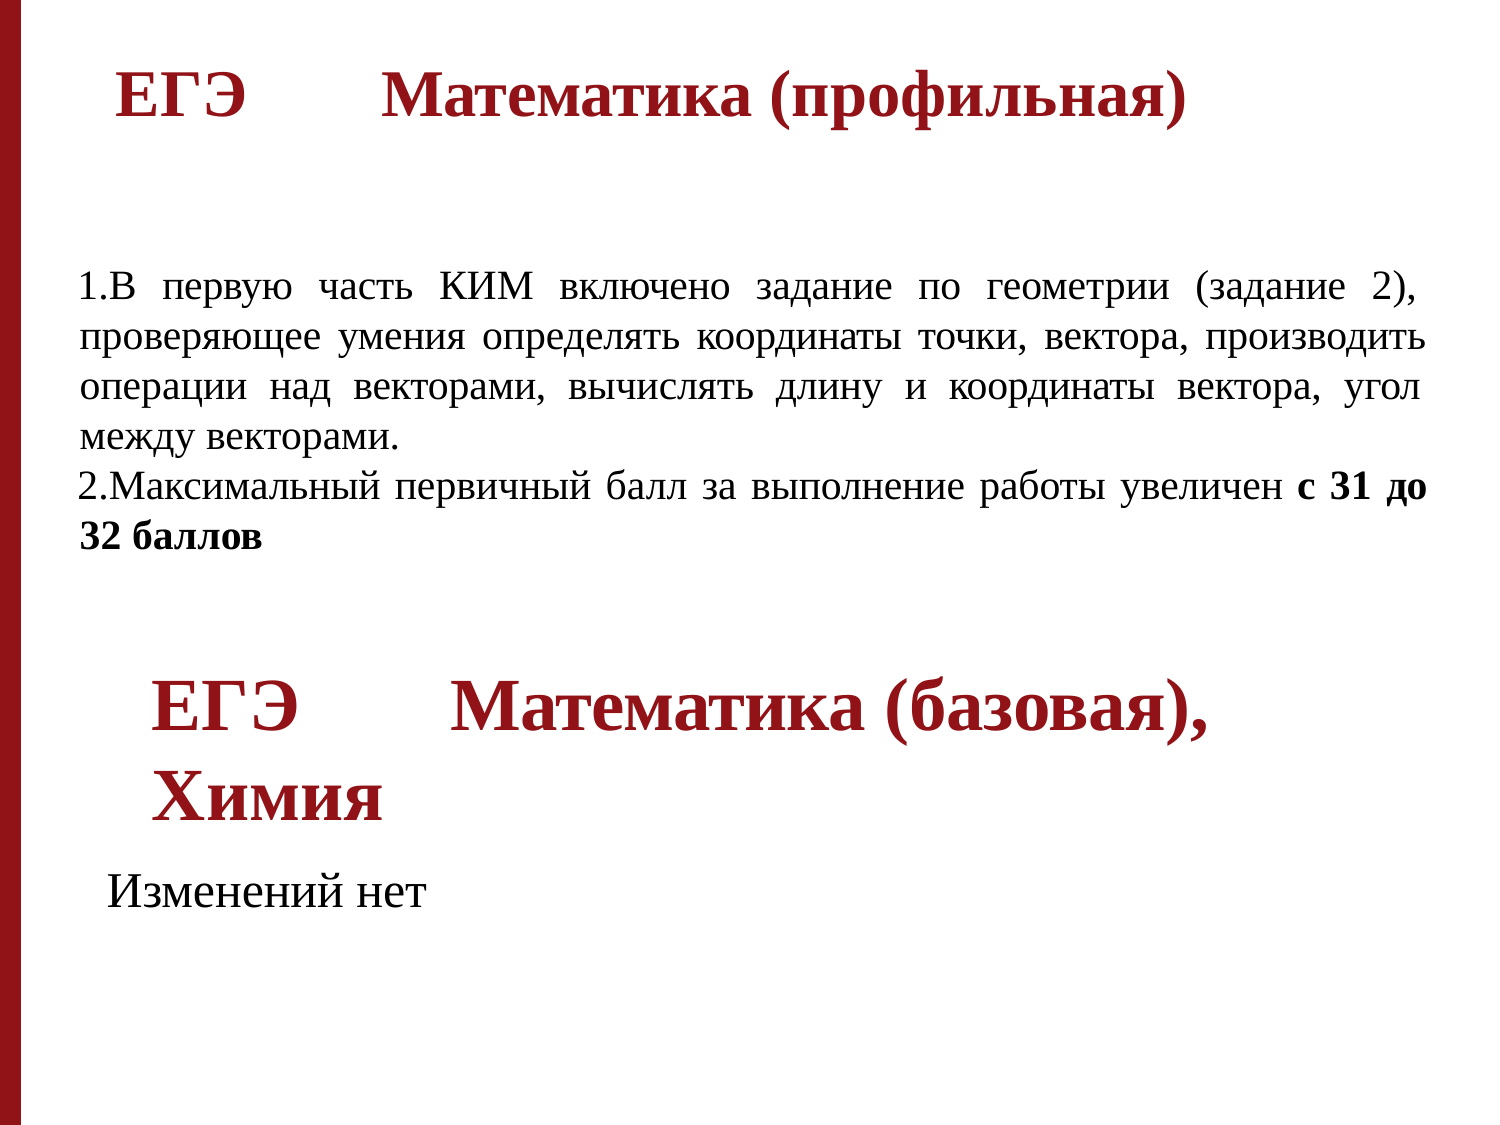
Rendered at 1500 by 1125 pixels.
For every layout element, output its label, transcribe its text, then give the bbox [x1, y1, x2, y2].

text_box ЕГЭ Химия Изменений нет [104, 653, 431, 918]
text_box ЕГЭ [113, 48, 251, 131]
text_box В первую часть КИМ включено задание по геометрии (задание 2), проверяющее умения определять координаты точки, вектора, производить операции над векторами, вычислять длину и координаты вектора, угол между векторами. Максимальный первичный балл за выполнение работы увеличен с 31 до 32 баллов [77, 255, 1443, 559]
text_box Математика (профильная) [379, 48, 1195, 131]
text_box Математика (базовая), [448, 653, 1222, 746]
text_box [0, 0, 22, 1125]
